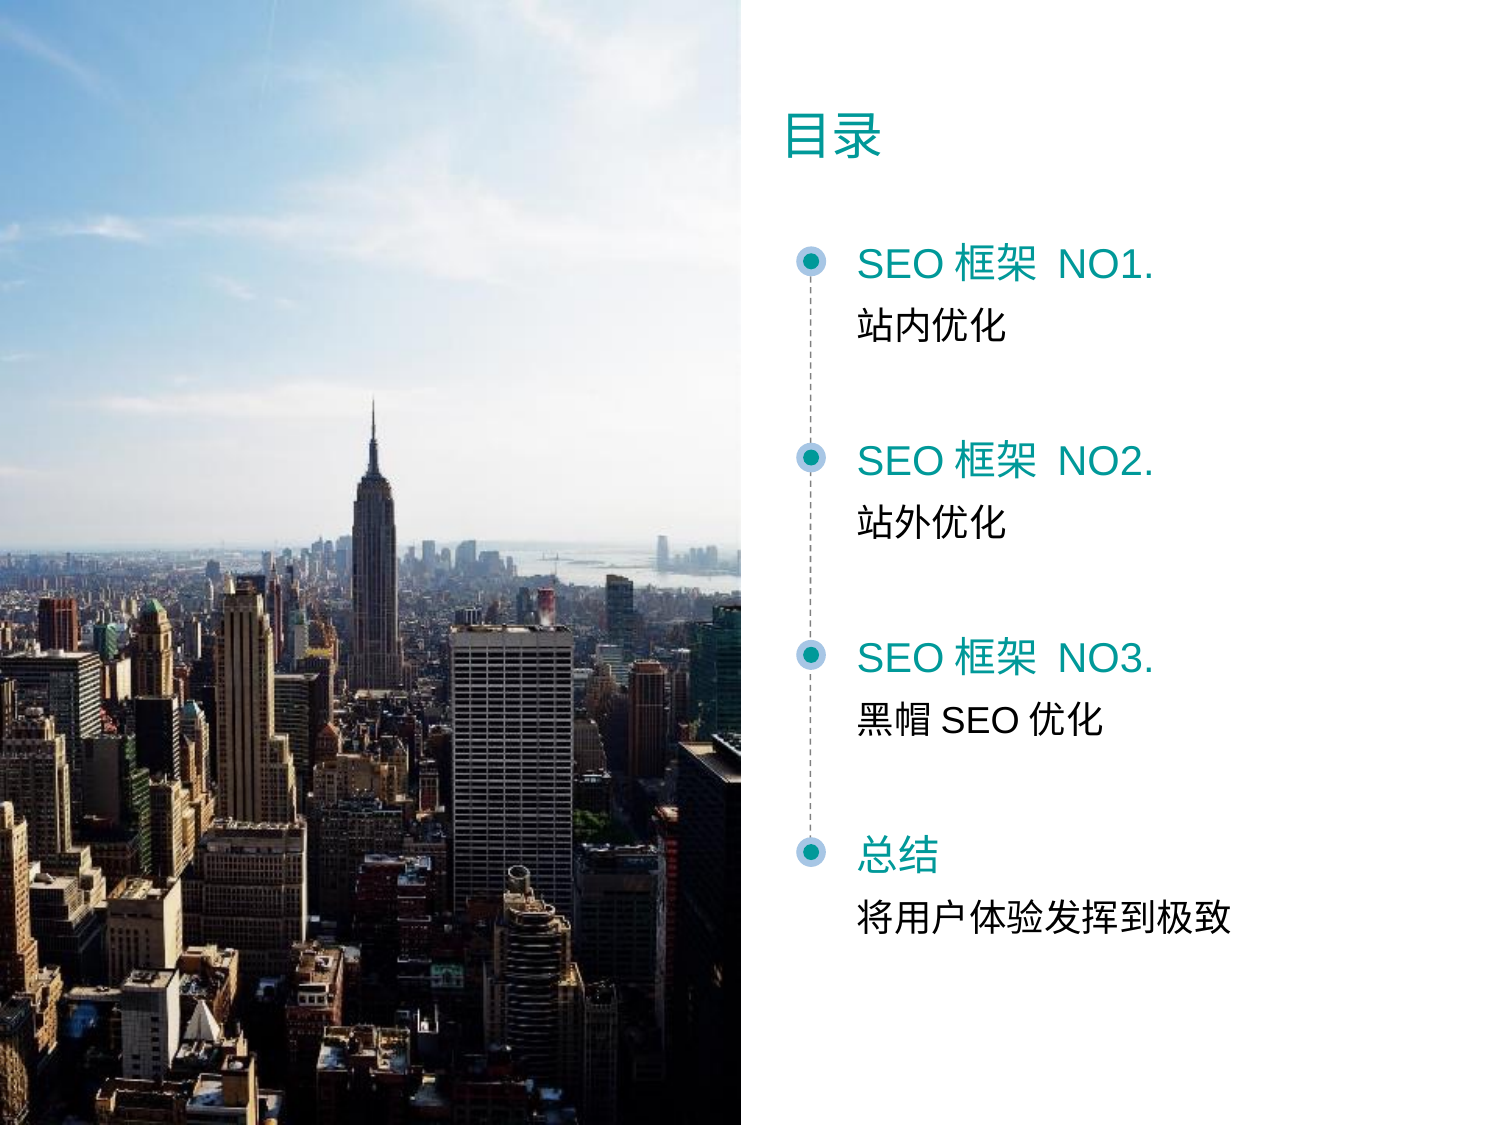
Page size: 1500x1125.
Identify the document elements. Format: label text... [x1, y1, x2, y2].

text_box 总结 [848, 820, 1446, 885]
text_box 将用户体验发挥到极致 [848, 885, 1446, 947]
text_box SEO框架 NO3. [848, 623, 1446, 688]
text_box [795, 246, 827, 868]
text_box 黑帽SEO优化 [848, 688, 1446, 749]
picture [0, 0, 741, 1125]
text_box SEO框架 NO1. [848, 228, 1446, 294]
text_box SEO框架 NO2. [848, 425, 1446, 491]
text_box 站外优化 [848, 491, 1446, 552]
text_box 站内优化 [848, 294, 1446, 355]
title 目录 [771, 94, 1446, 181]
